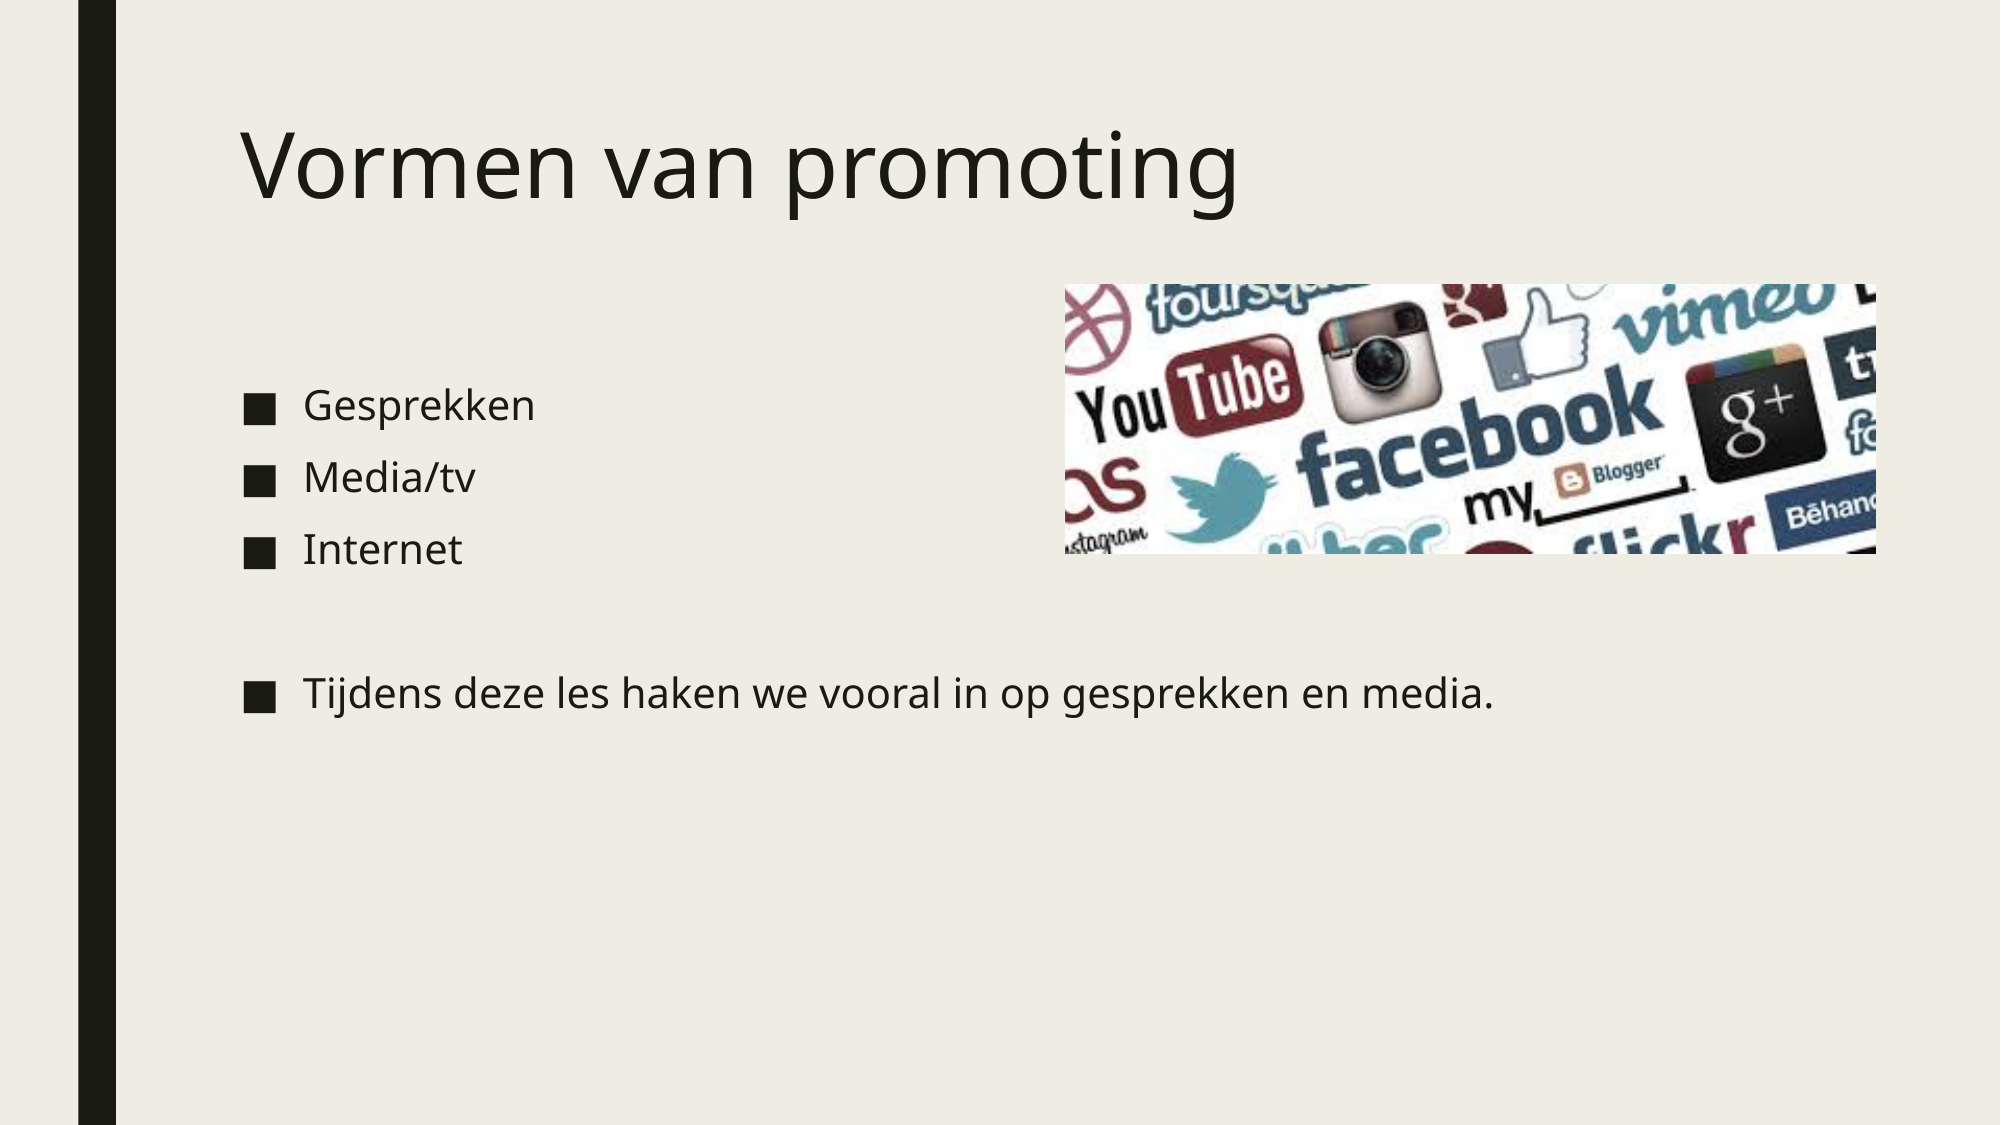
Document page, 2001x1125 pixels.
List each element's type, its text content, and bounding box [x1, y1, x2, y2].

list Gesprekken Media/tv Internet Tijdens deze les haken we vooral in op gesprekken en media. [225, 375, 1800, 963]
title Vormen van promoting [225, 112, 1800, 357]
picture [1064, 284, 1876, 554]
